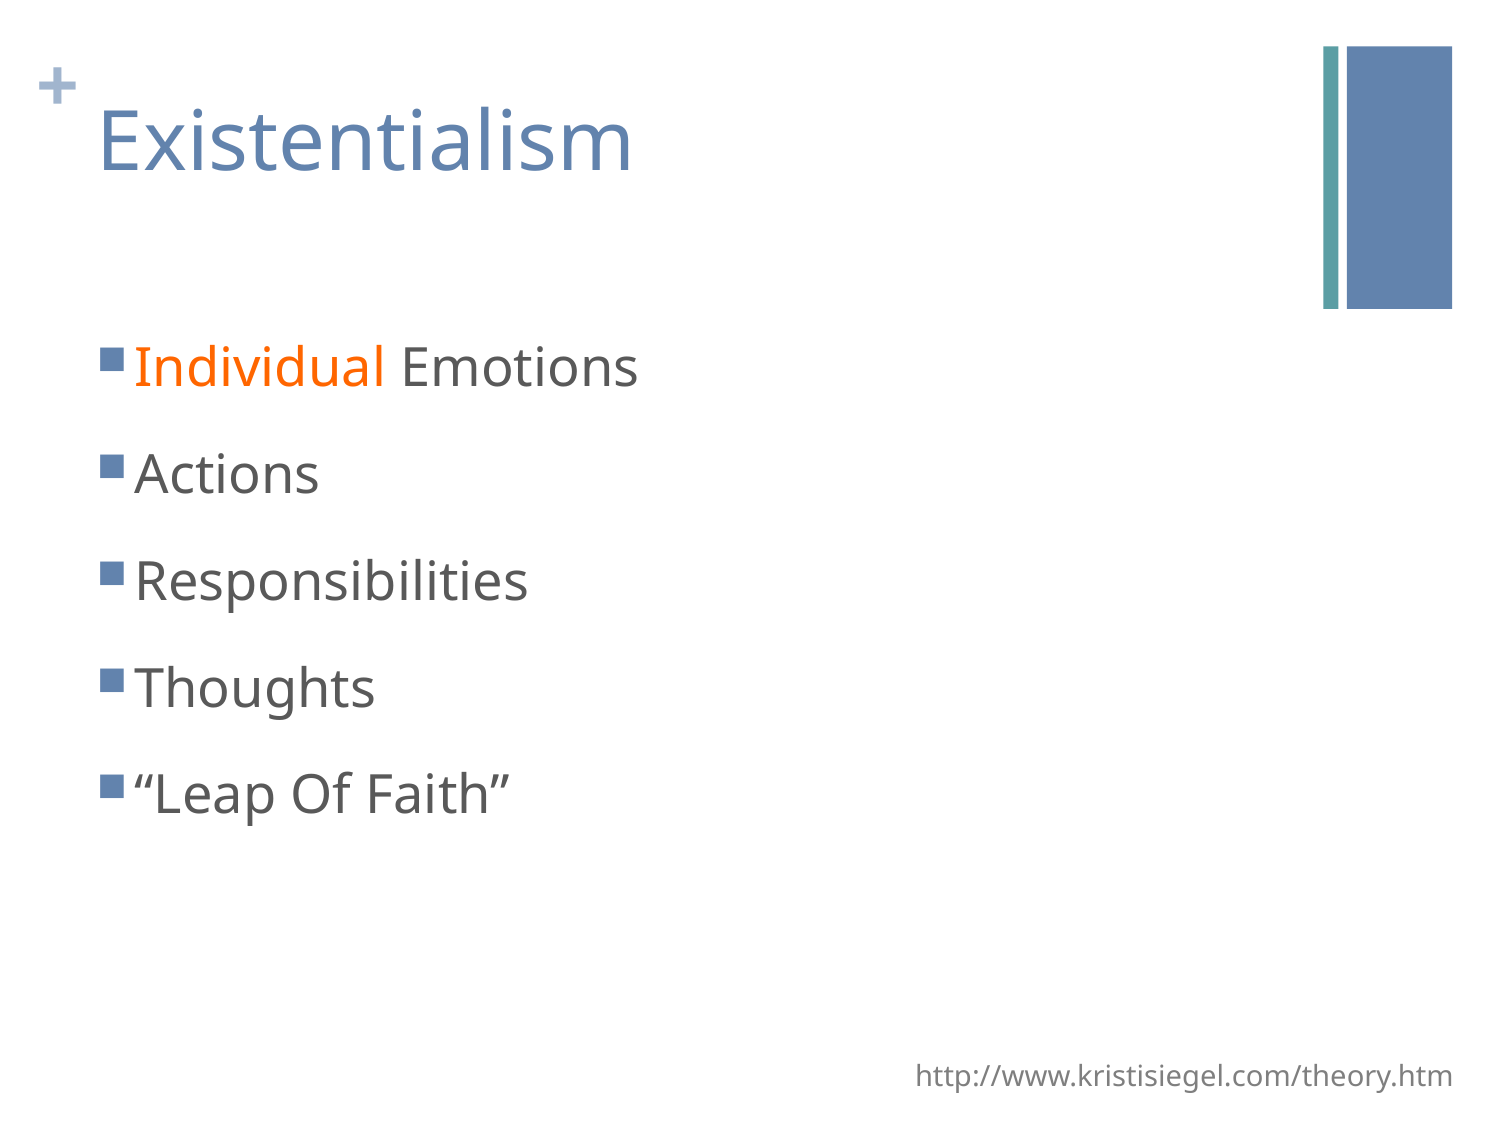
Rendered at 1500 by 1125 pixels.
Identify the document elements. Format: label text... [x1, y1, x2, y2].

title Existentialism [81, 79, 1322, 263]
text_box http://www.kristisiegel.com/theory.htm [899, 1050, 1469, 1100]
list Individual Emotions Actions Responsibilities Thoughts “Leap Of Faith” [81, 324, 1322, 1005]
